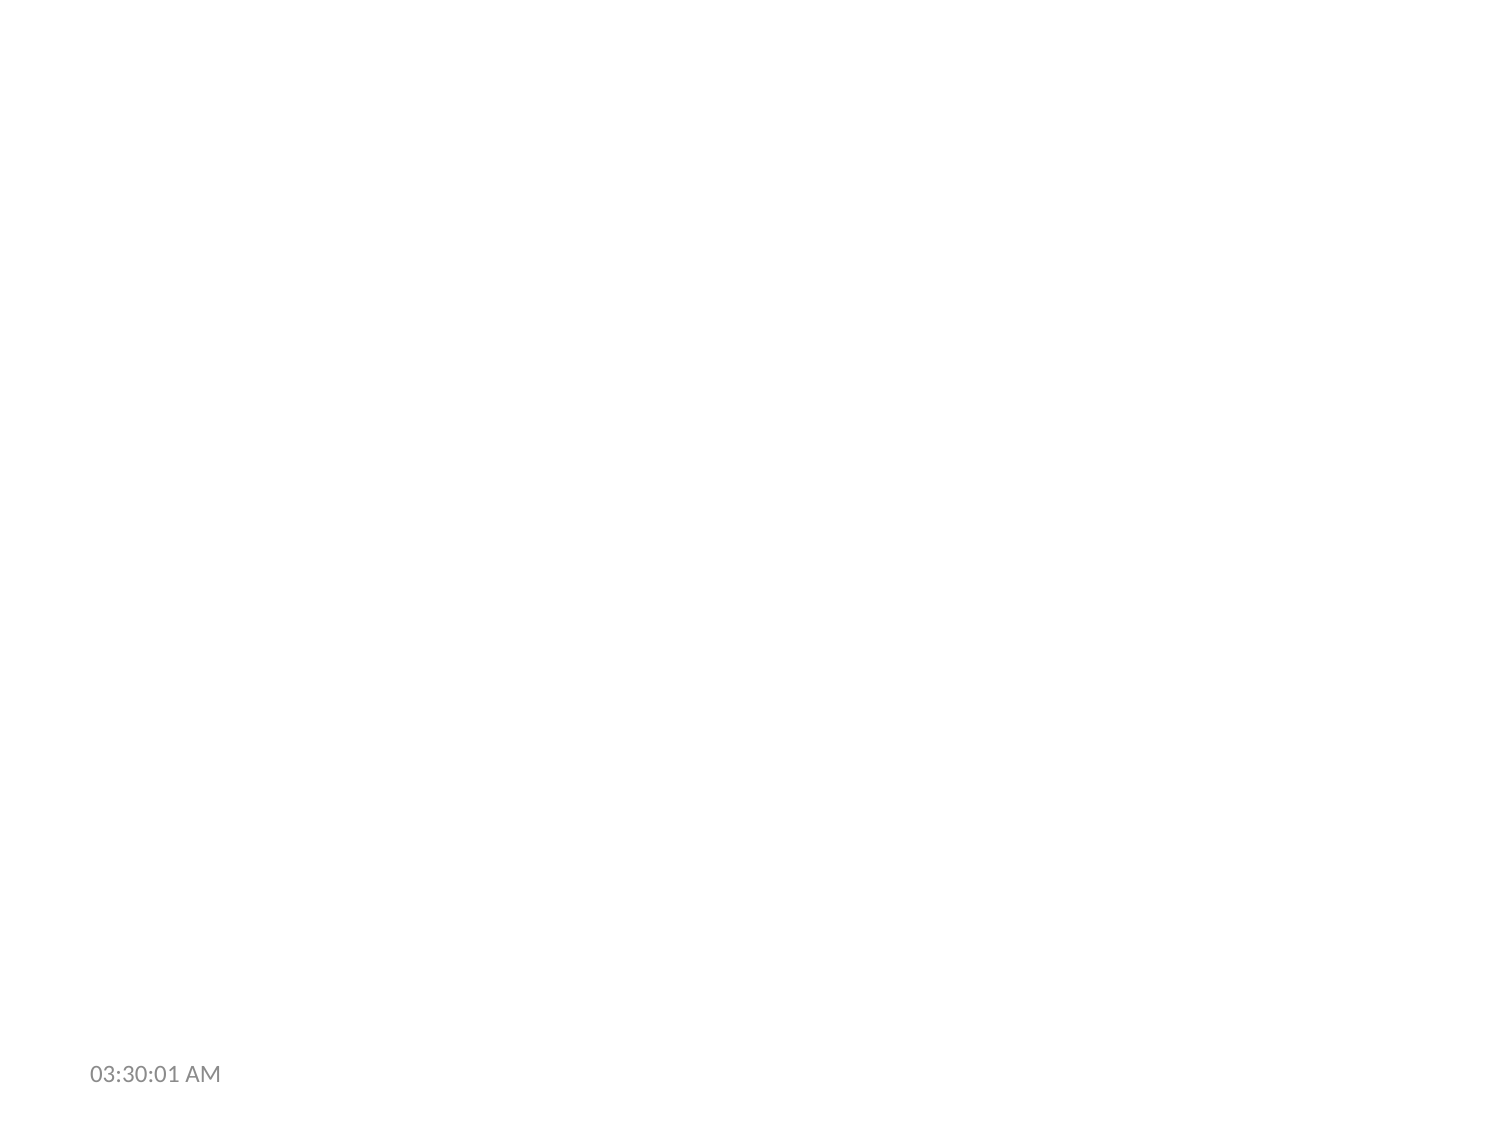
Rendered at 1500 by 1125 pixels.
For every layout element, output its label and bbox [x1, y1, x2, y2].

slide_number [75, 1042, 425, 1103]
